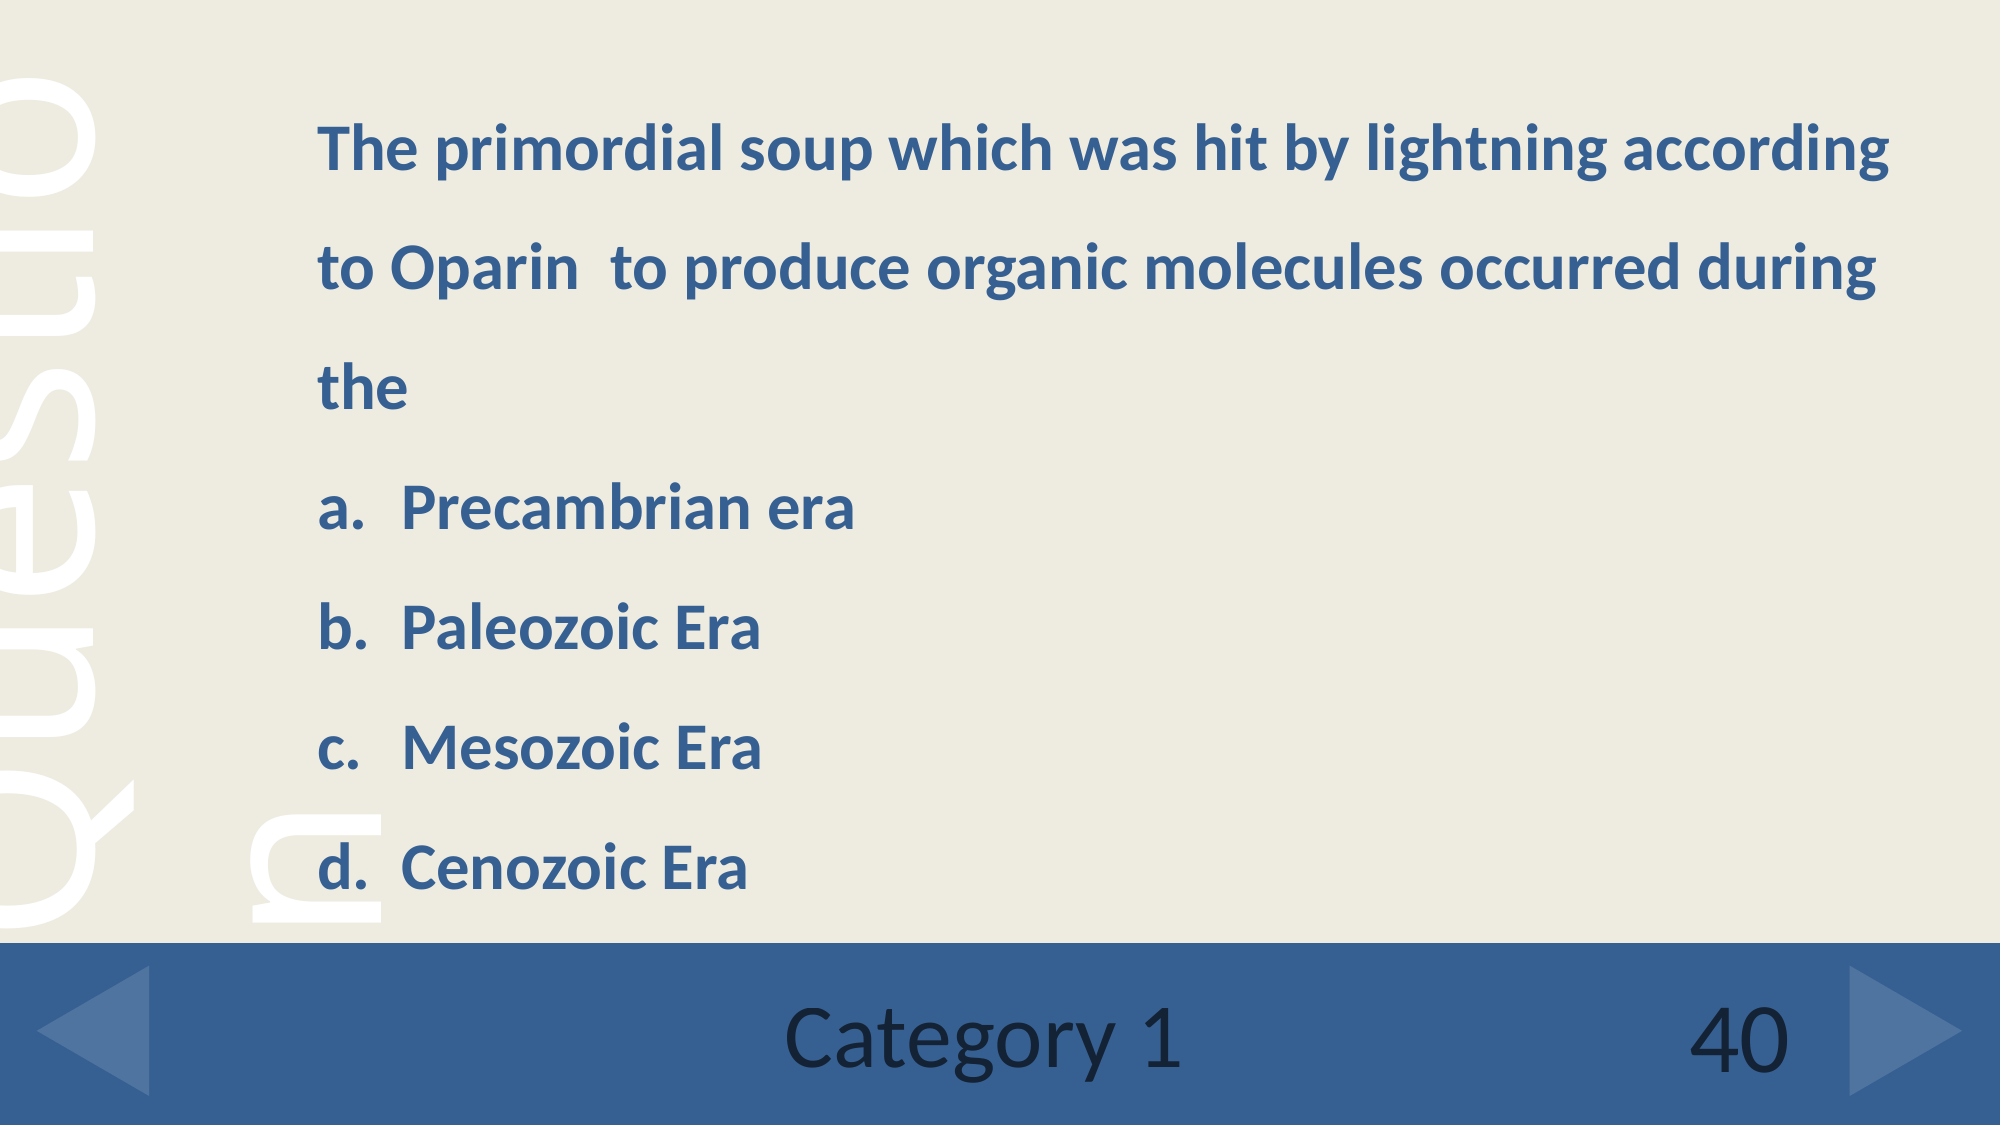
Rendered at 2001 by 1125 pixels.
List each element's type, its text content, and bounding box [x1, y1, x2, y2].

title Category 1 [84, 937, 1885, 1125]
list The primordial soup which was hit by lightning according to Oparin to produce organic molecules occurred during the Precambrian era Paleozoic Era Mesozoic Era Cenozoic Era [302, 130, 1912, 916]
